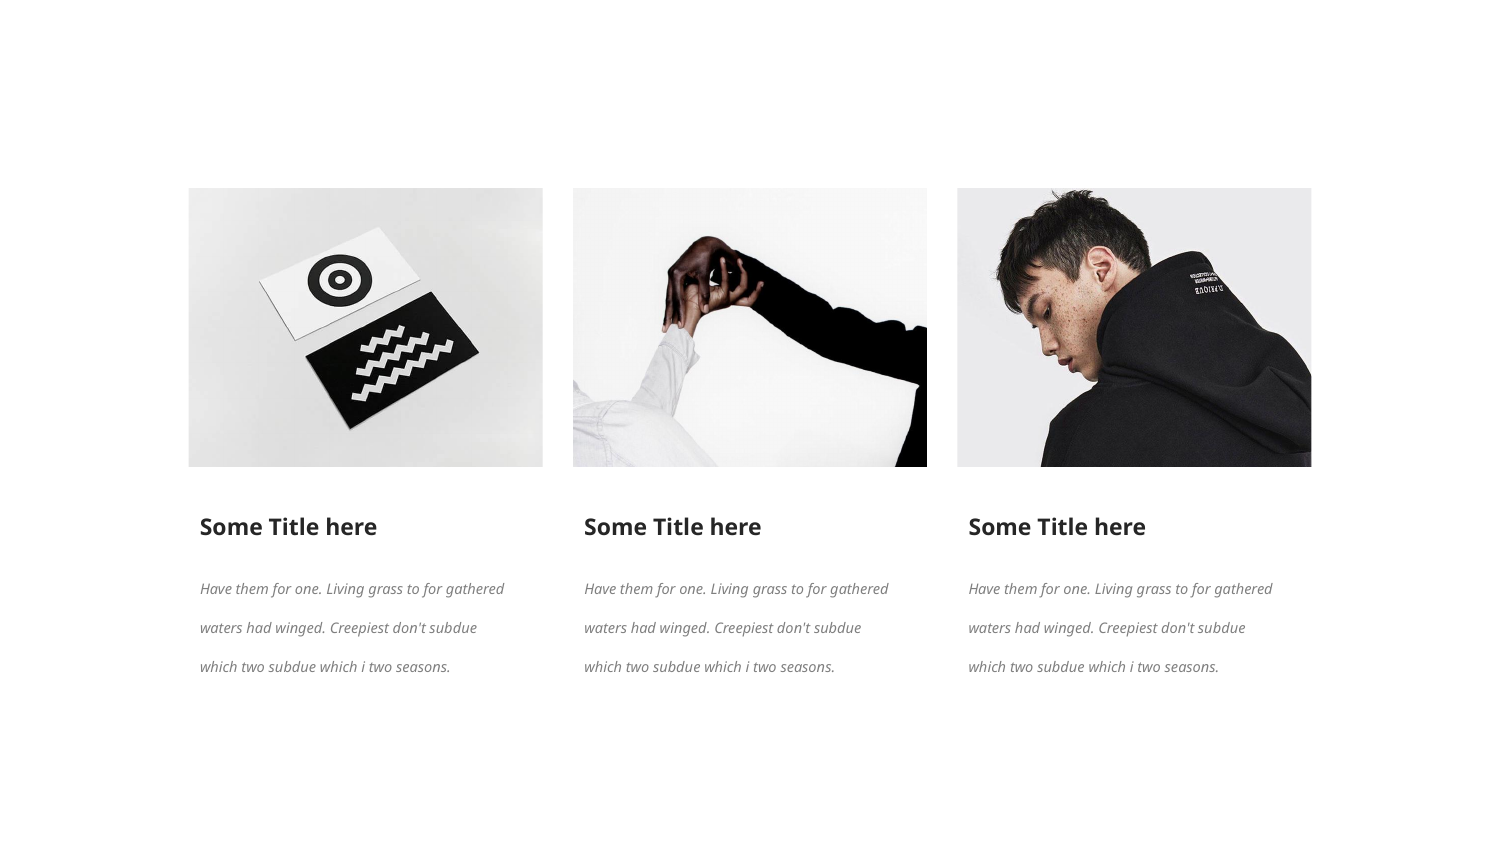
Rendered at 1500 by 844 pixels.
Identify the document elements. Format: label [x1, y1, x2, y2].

picture [188, 188, 543, 467]
picture [572, 188, 928, 467]
picture [957, 188, 1312, 467]
text_box [572, 506, 910, 656]
text_box [188, 506, 526, 656]
text_box [957, 506, 1294, 656]
